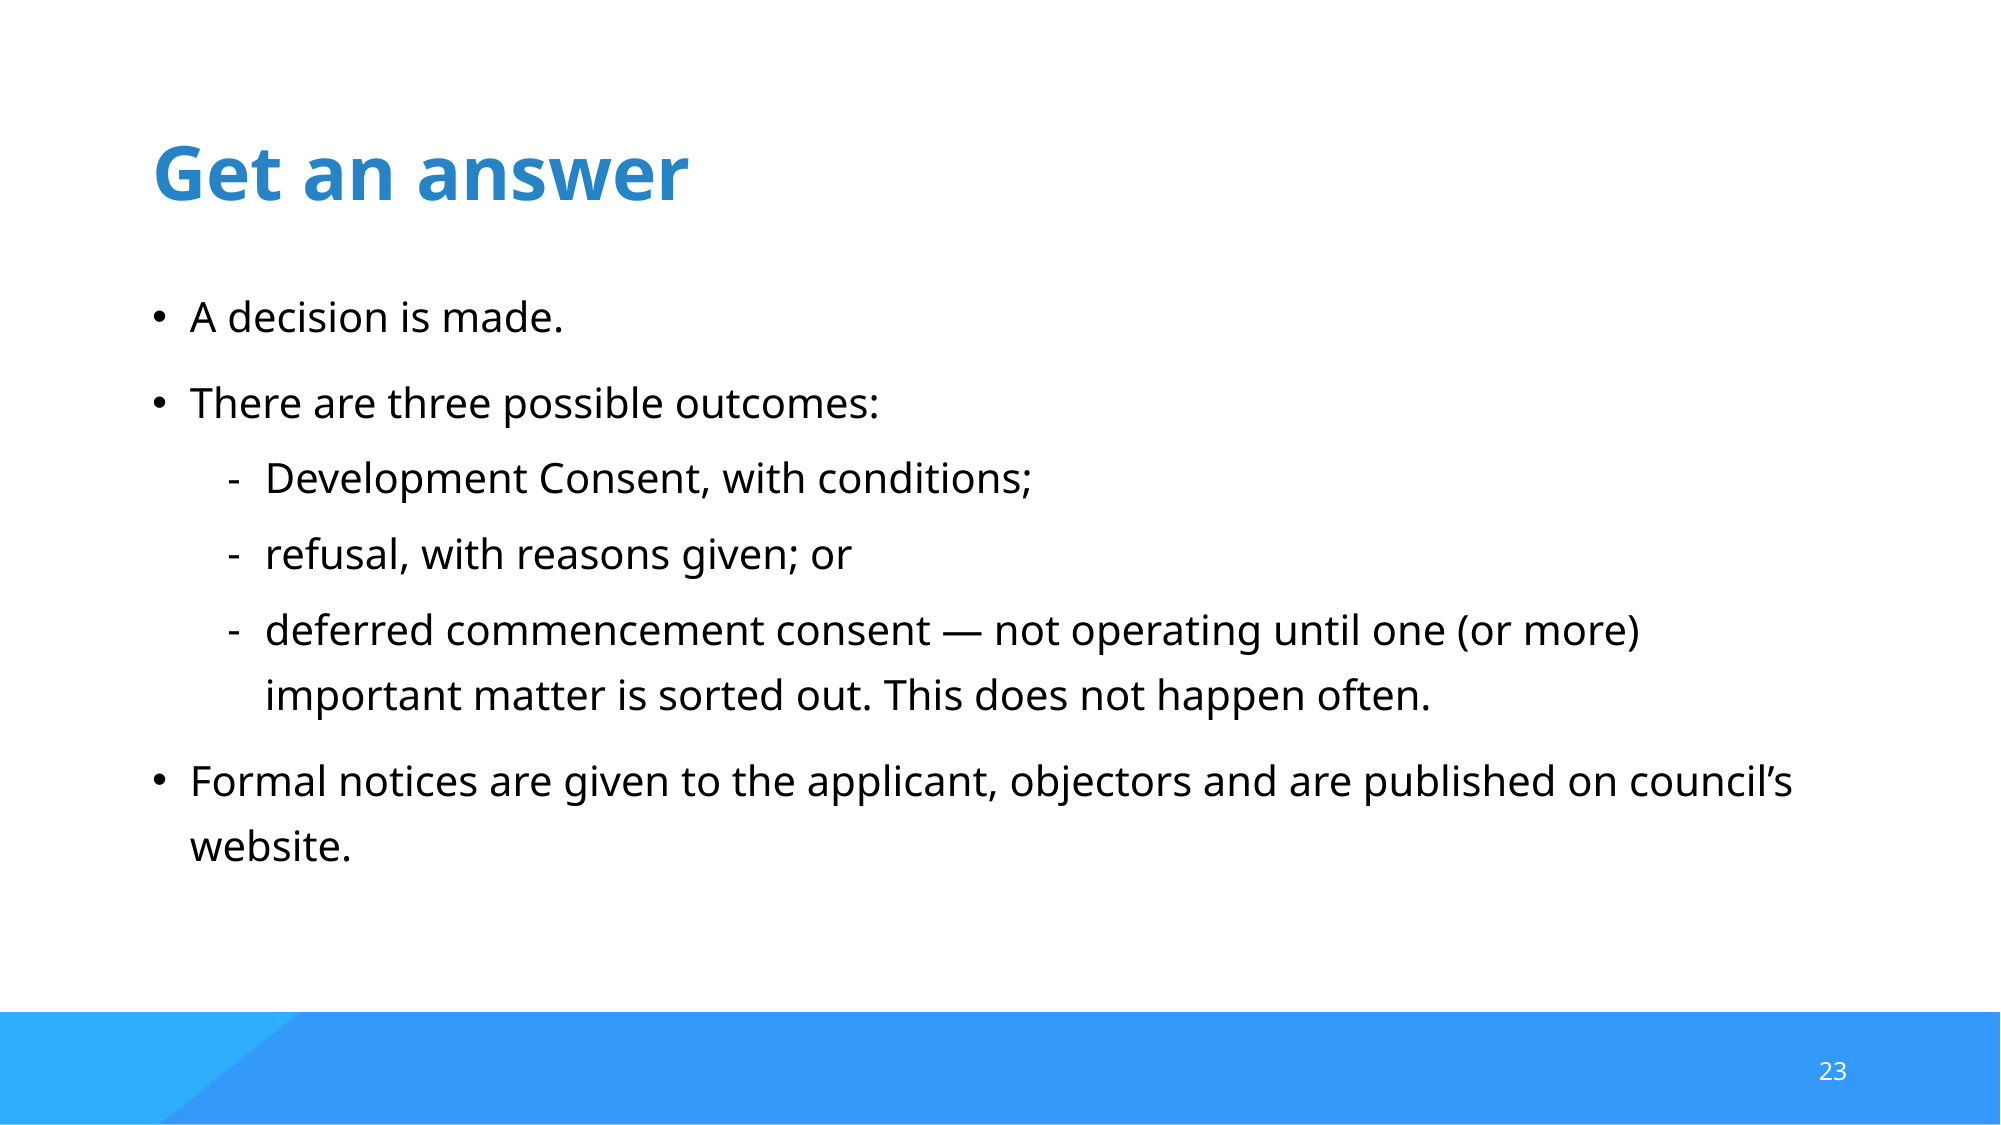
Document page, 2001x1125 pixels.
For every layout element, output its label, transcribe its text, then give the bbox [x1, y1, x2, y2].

picture [0, 1012, 2000, 1125]
slide_number 23 [1412, 1042, 1863, 1103]
title Get an answer [137, 28, 1863, 247]
list A decision is made. There are three possible outcomes: Development Consent, with conditions; refusal, with reasons given; or deferred commencement consent — not operating until one (or more) important matter is sorted out. This does not happen often. Formal notices are given to the applicant, objectors and are published on council’s website. [137, 268, 1863, 983]
